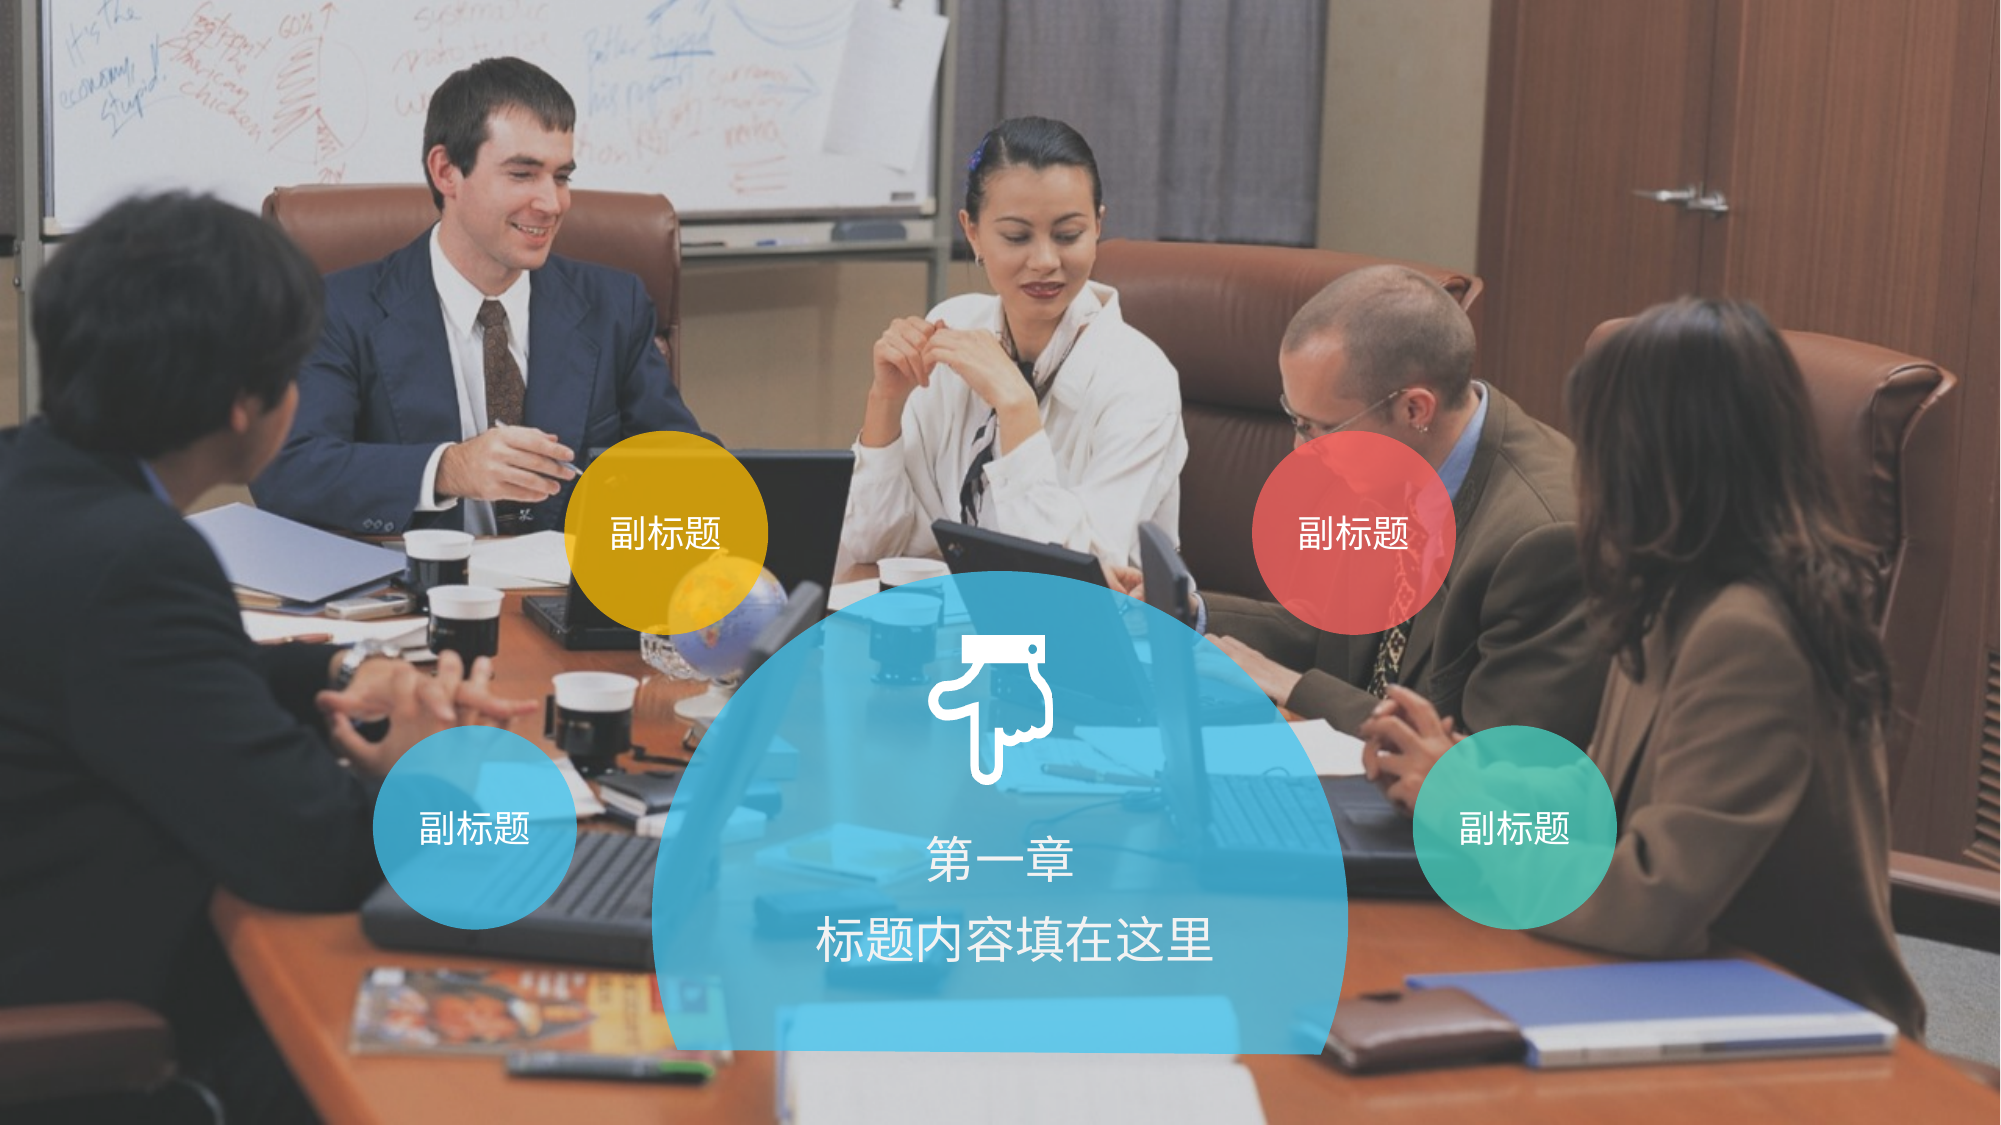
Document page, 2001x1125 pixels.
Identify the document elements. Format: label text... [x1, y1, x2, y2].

text_box [651, 578, 1349, 1055]
text_box 副标题 [1252, 430, 1457, 577]
text_box 副标题 [1412, 725, 1617, 930]
picture [928, 577, 1456, 785]
text_box 标题内容填在这里 [775, 900, 1255, 976]
text_box 副标题 [372, 725, 577, 930]
text_box 副标题 [564, 430, 769, 635]
text_box 第一章 [760, 821, 1240, 896]
text_box [0, 0, 2000, 1125]
text_box [935, 571, 1065, 577]
